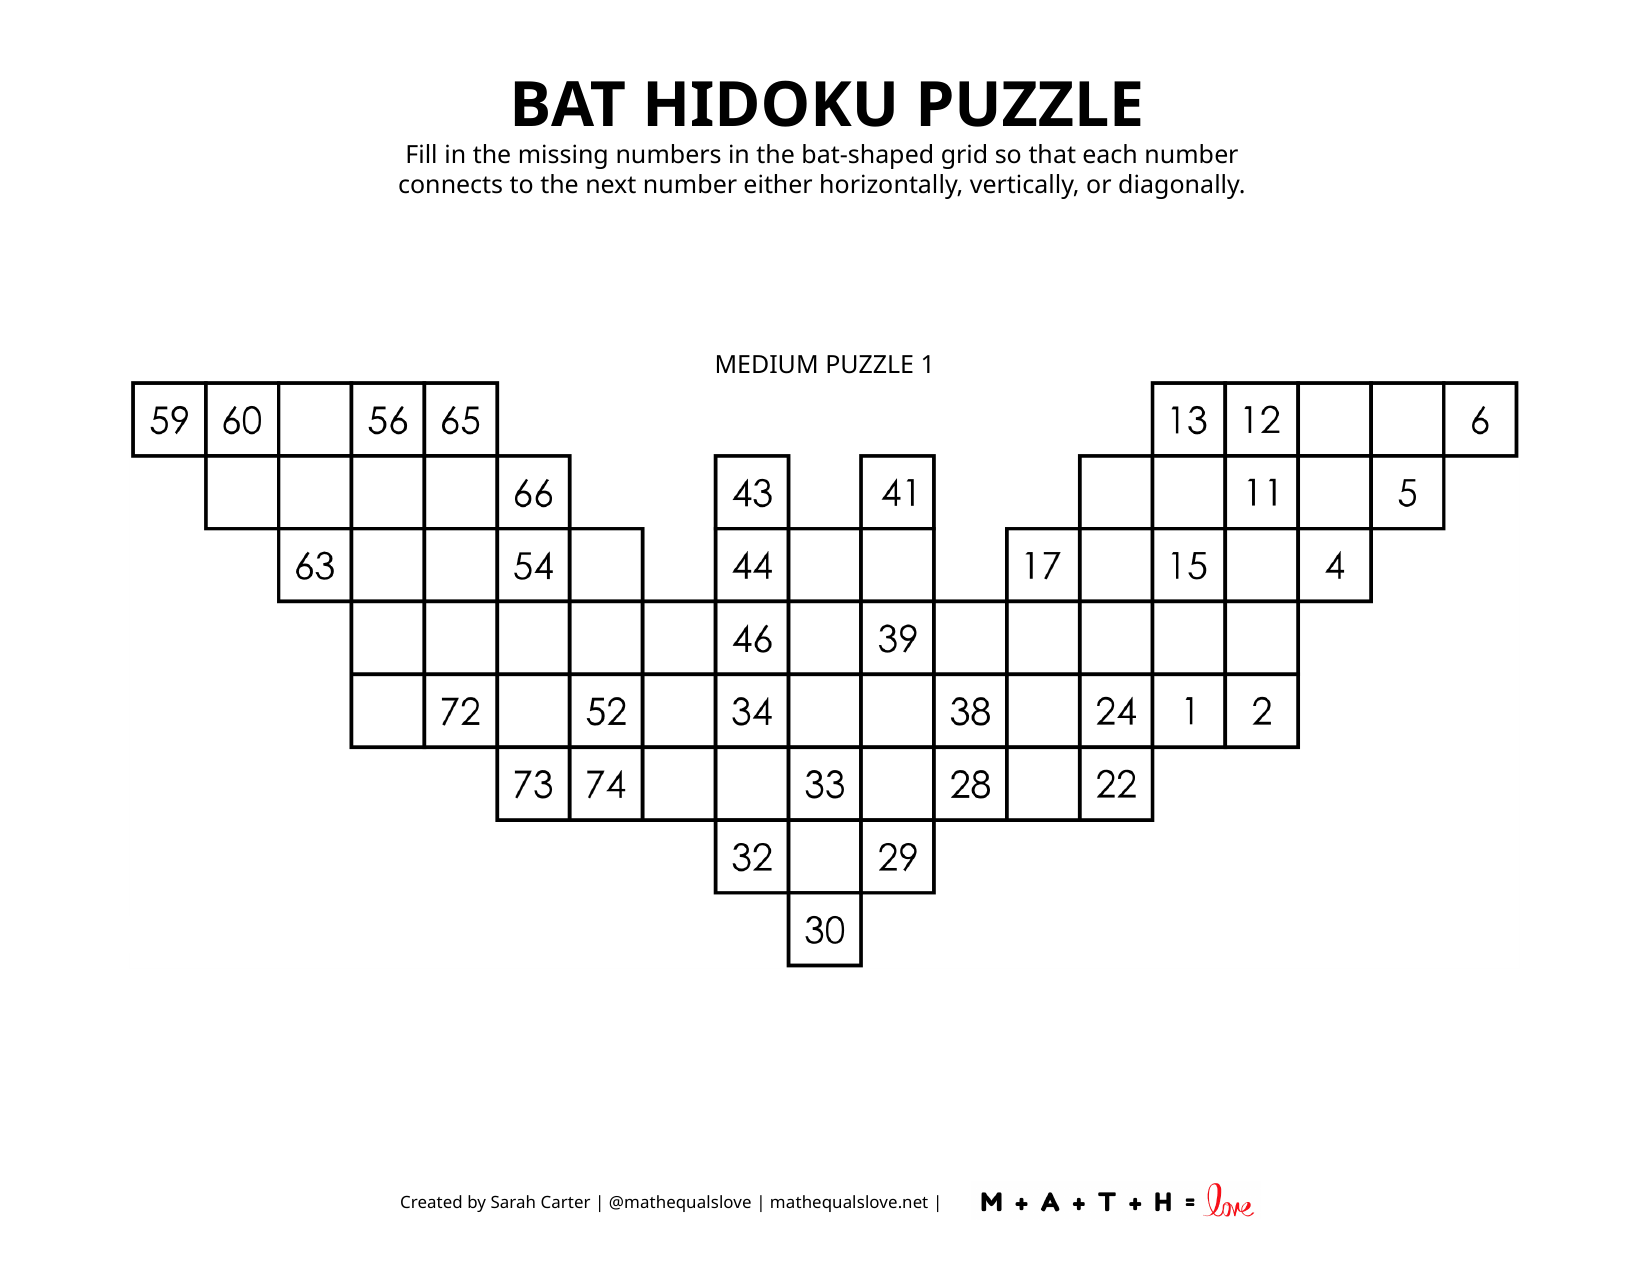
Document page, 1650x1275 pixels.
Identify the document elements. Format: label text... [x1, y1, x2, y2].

picture [970, 1180, 1262, 1221]
picture [128, 378, 1520, 970]
text_box MEDIUM PUZZLE 1 [187, 348, 1463, 378]
text_box BAT HIDOKU PUZZLE [385, 56, 1269, 131]
text_box Created by Sarah Carter | @mathequalslove | mathequalslove.net | [385, 1184, 970, 1220]
text_box Fill in the missing numbers in the bat-shaped grid so that each number connects to the next number either horizontally, vertically, or diagonally. [333, 131, 1319, 206]
